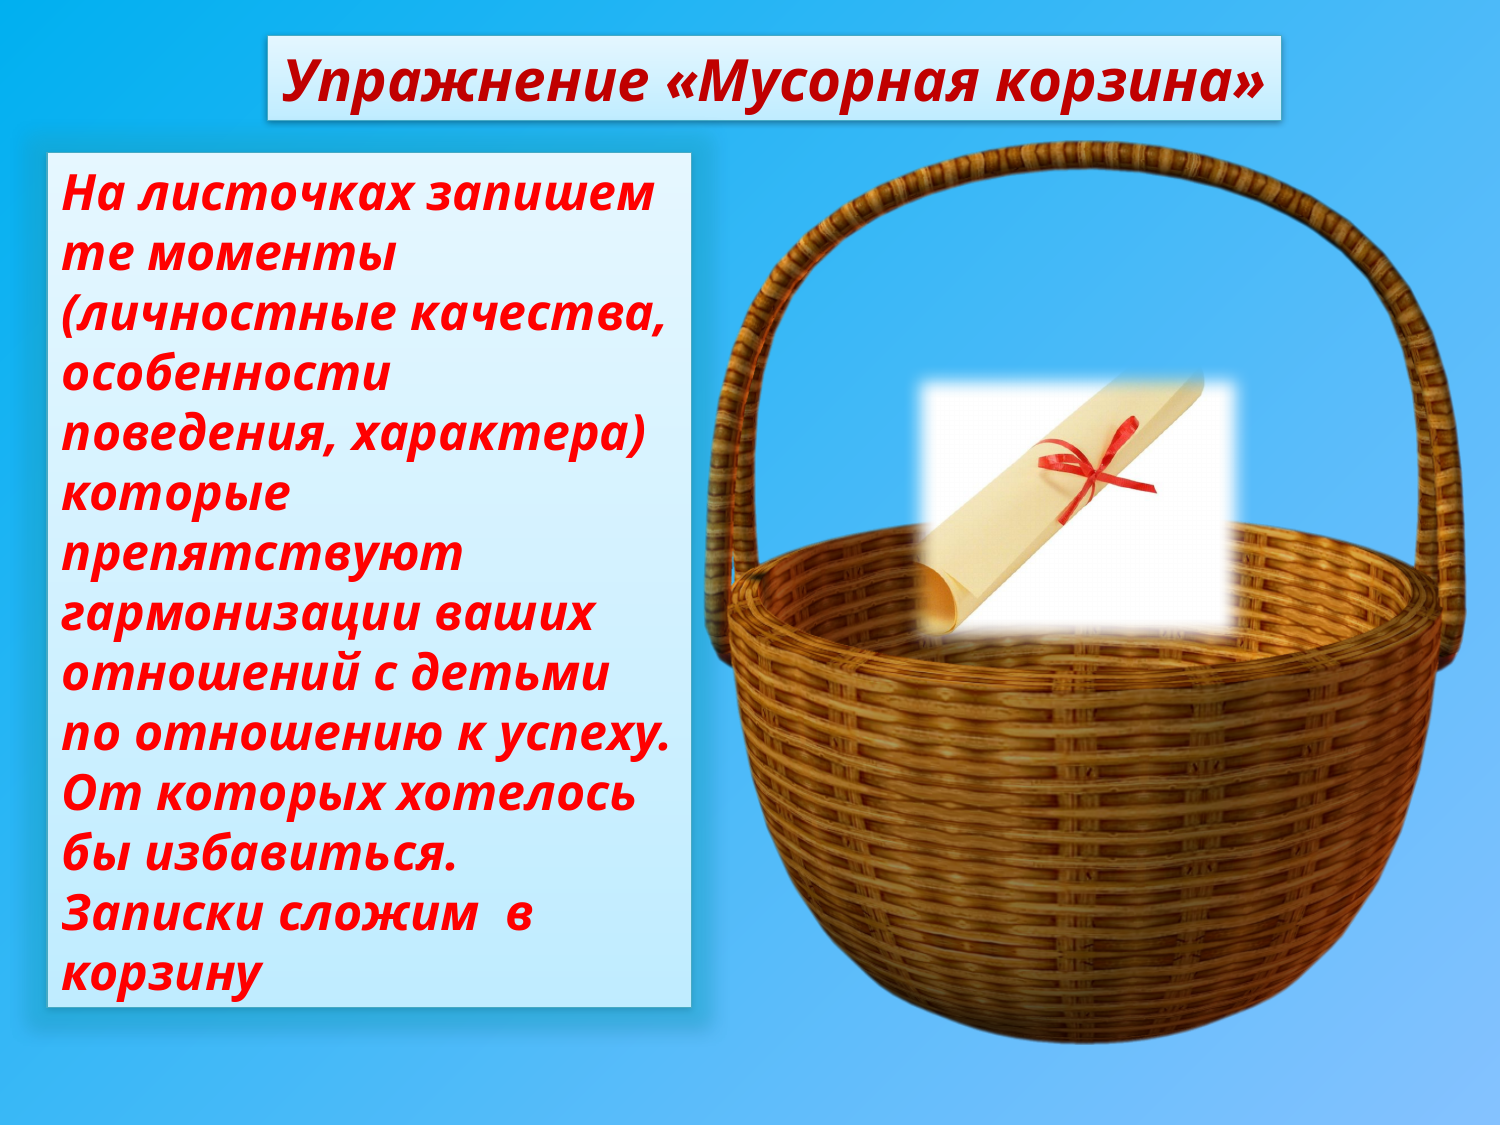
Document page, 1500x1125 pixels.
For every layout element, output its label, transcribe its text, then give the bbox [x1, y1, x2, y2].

text_box На листочках запишем те моменты (личностные качества, особенности поведения, характера) которые препятствуют гармонизации ваших отношений с детьми по отношению к успеху. От которых хотелось бы избавиться. Записки сложим в корзину [46, 152, 692, 1008]
picture [702, 140, 1467, 1045]
text_box Упражнение «Мусорная корзина» [267, 35, 1282, 121]
